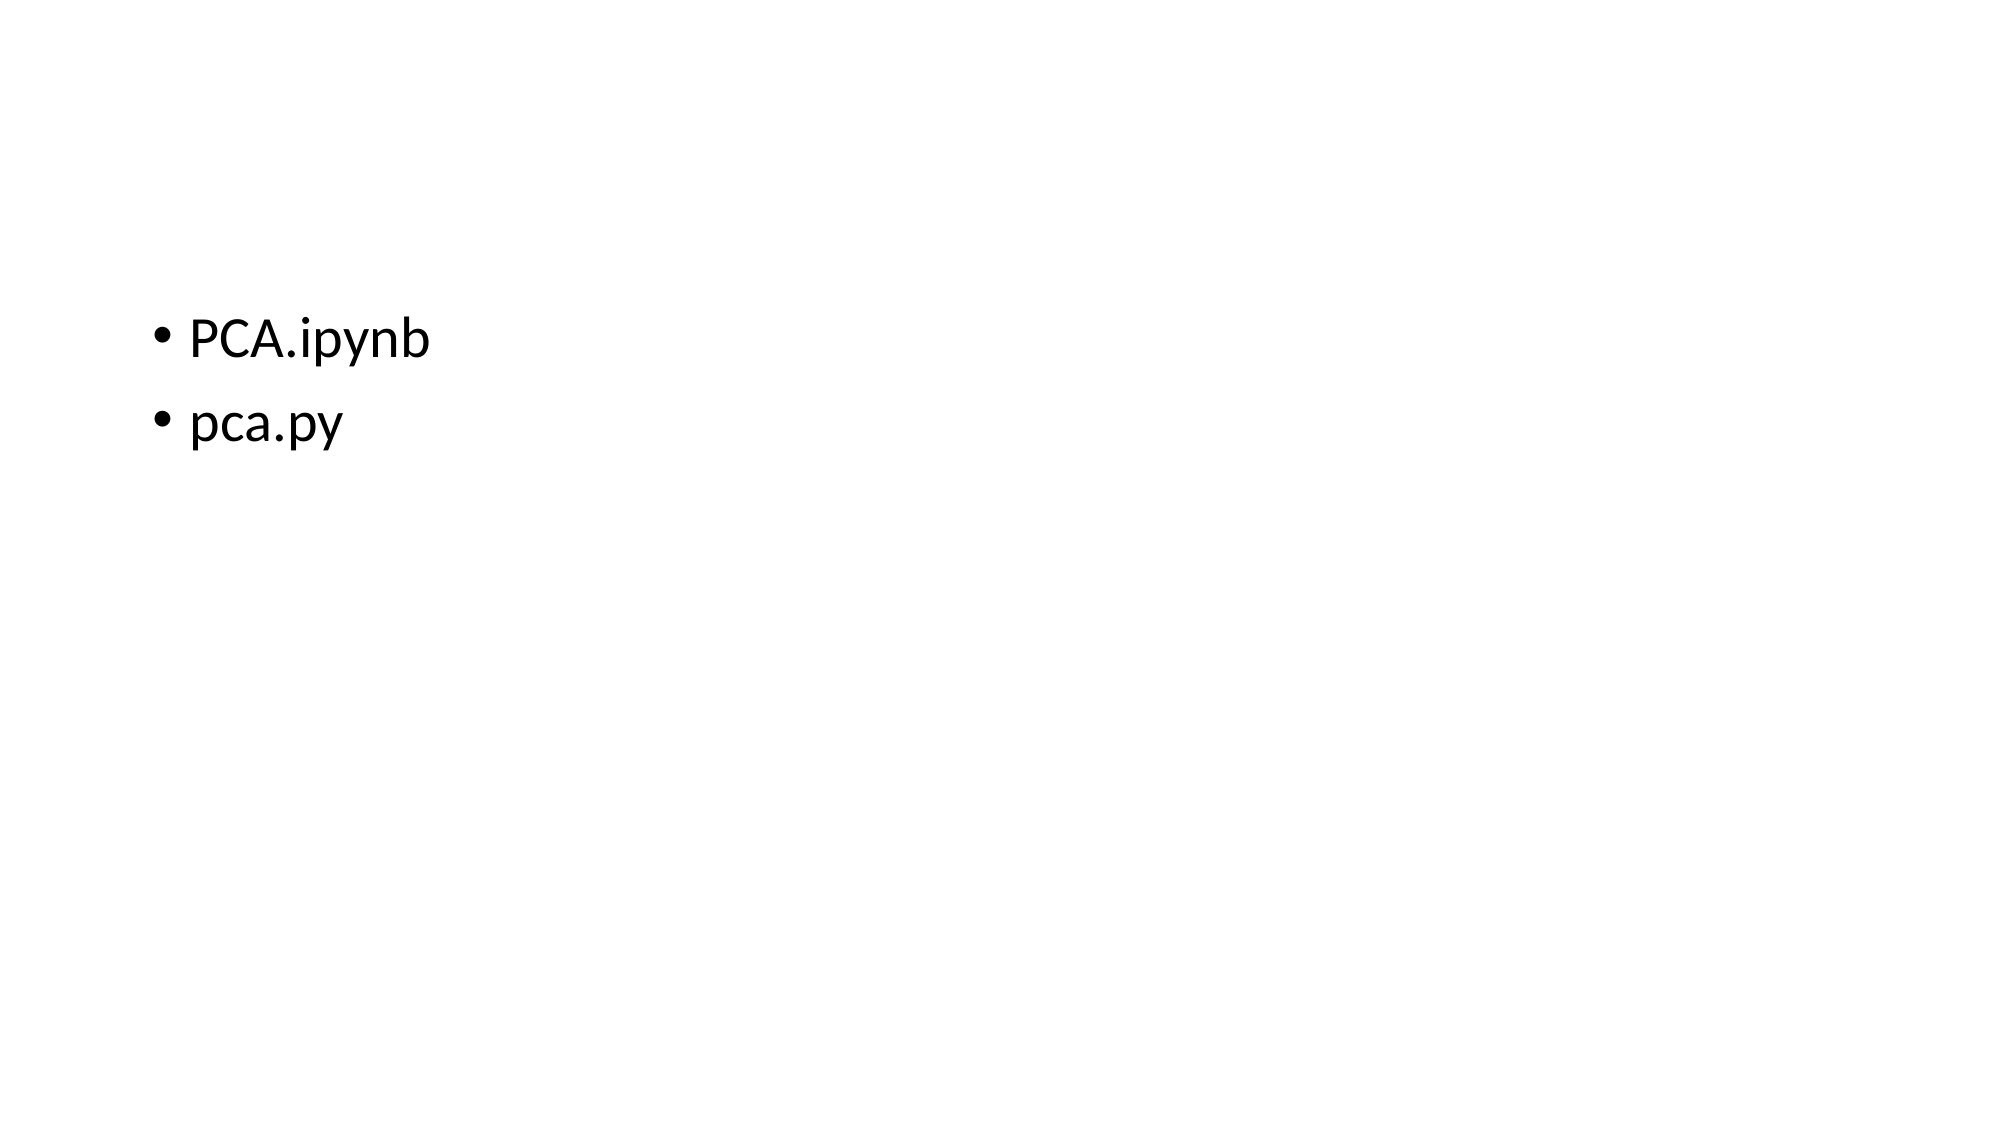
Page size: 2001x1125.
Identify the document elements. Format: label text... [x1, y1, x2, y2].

list PCA.ipynb pca.py [137, 299, 1863, 1014]
